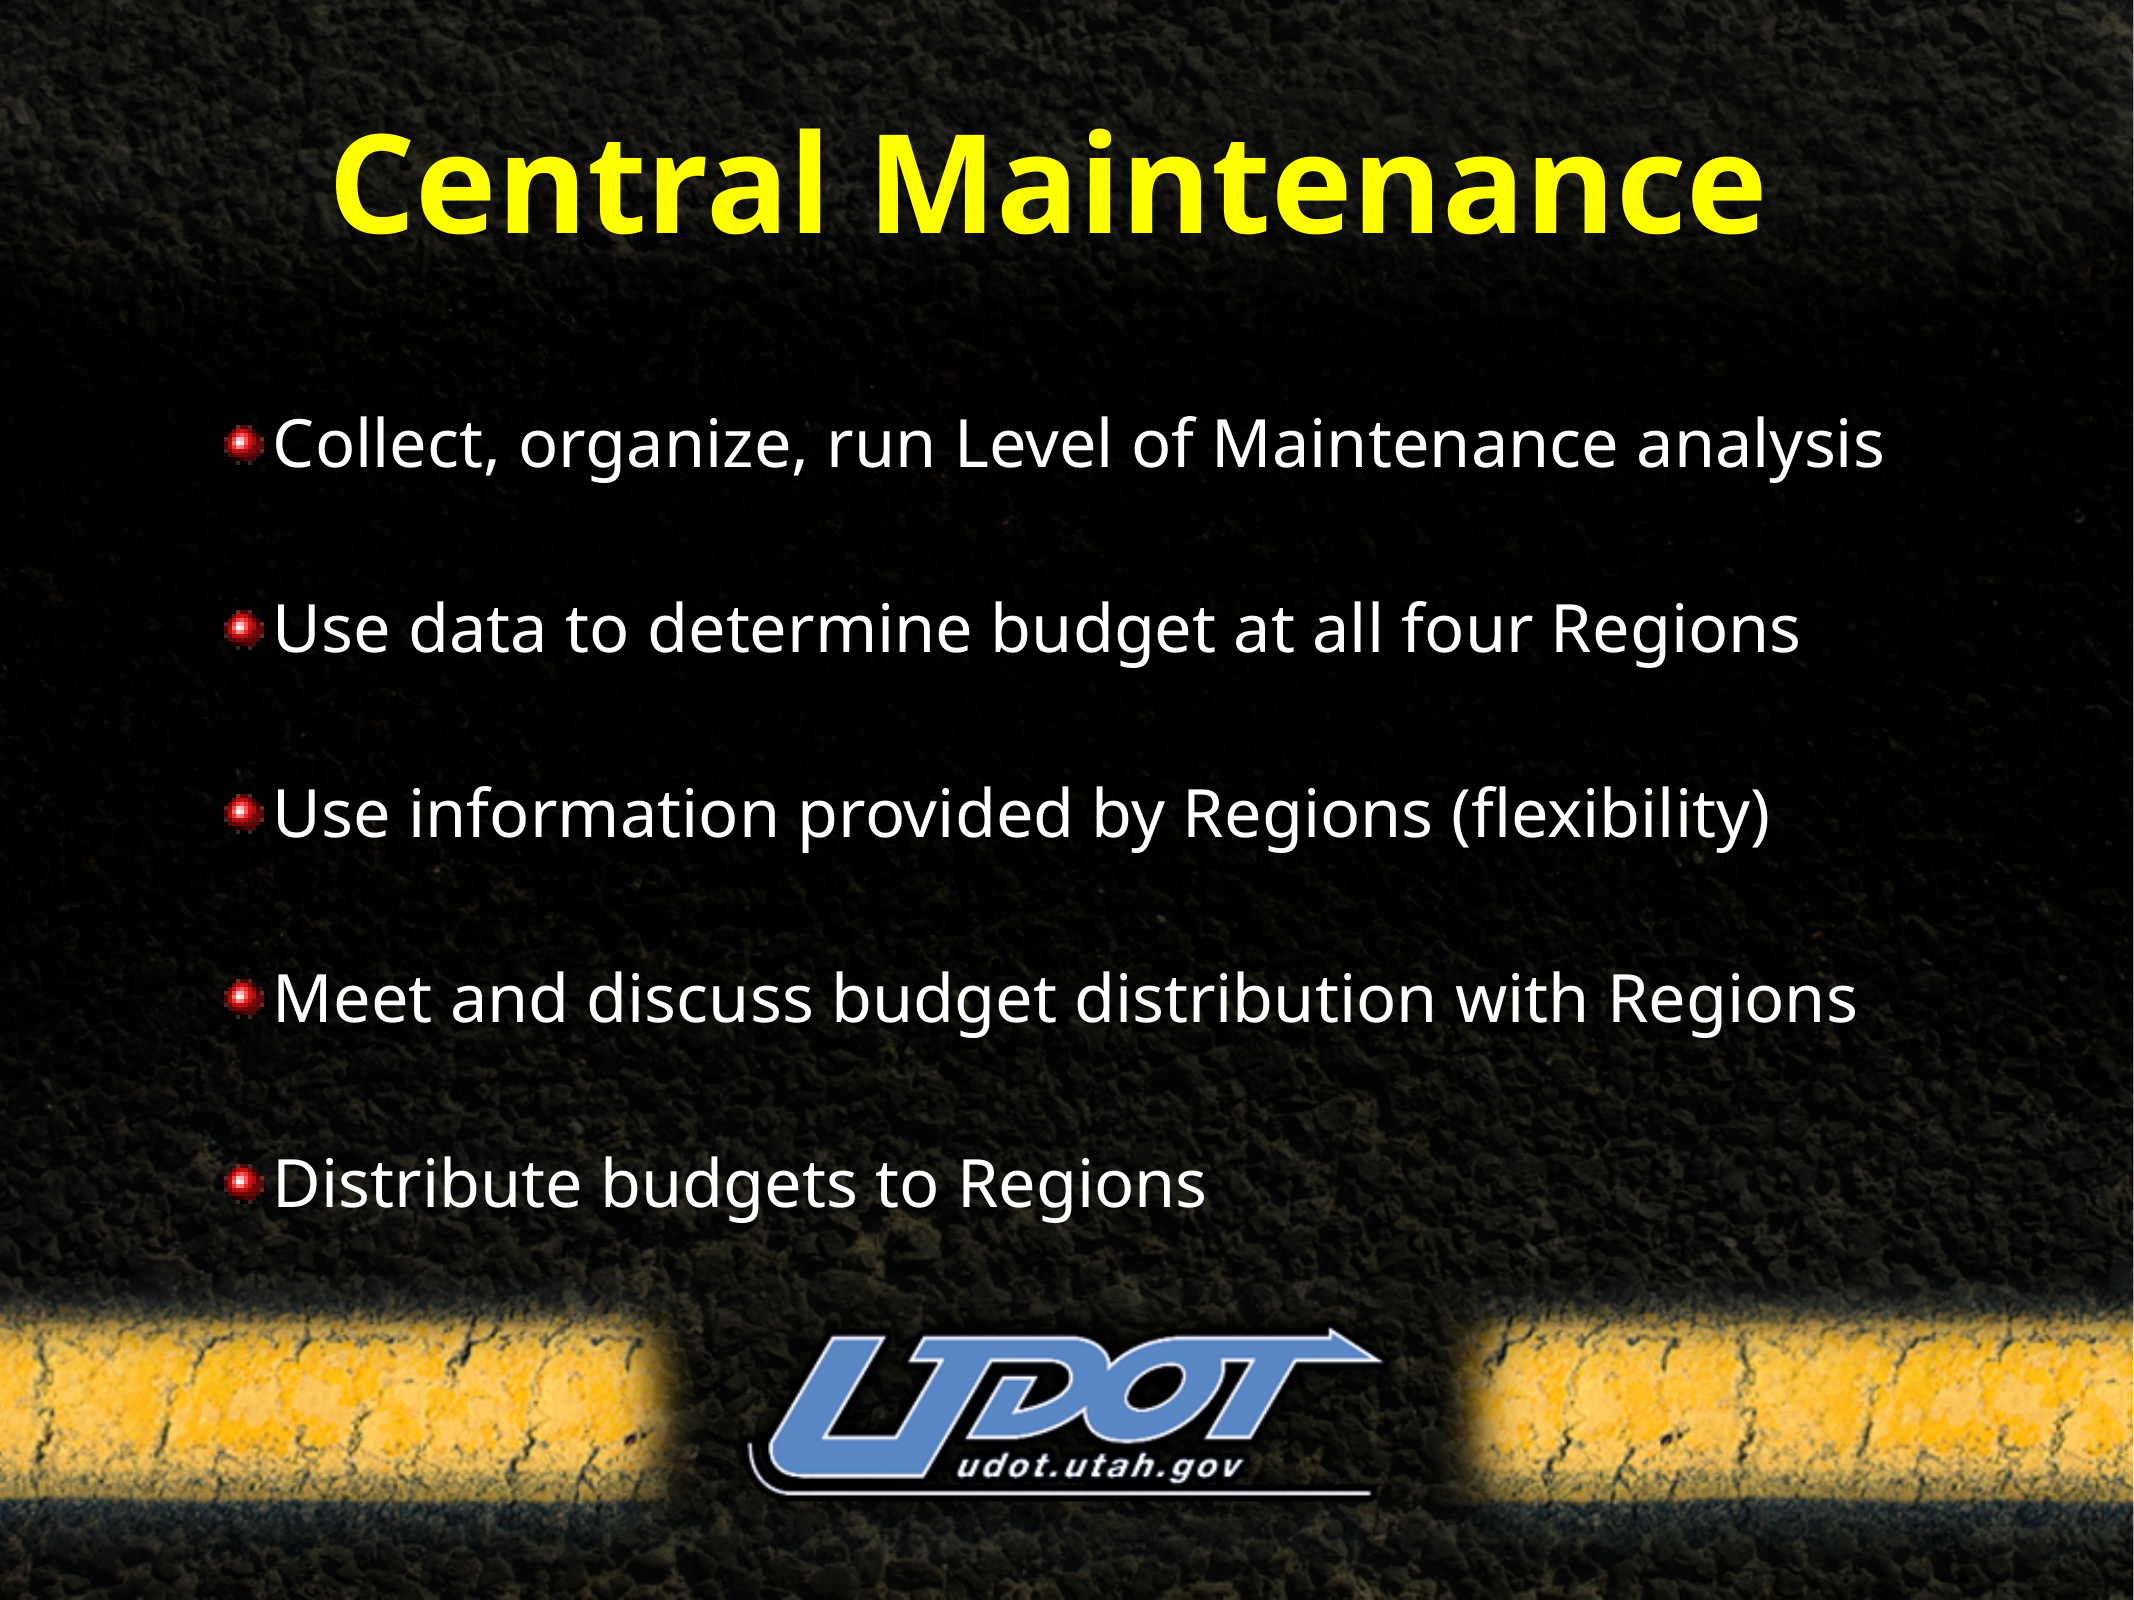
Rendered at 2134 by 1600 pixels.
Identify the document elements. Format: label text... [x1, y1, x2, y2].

title Central Maintenance [207, 86, 1926, 299]
picture [0, 0, 2134, 1600]
list Collect, organize, run Level of Maintenance analysis Use data to determine budget at all four Regions Use information provided by Regions (flexibility) Meet and discuss budget distribution with Regions Distribute budgets to Regions [207, 299, 1926, 1176]
